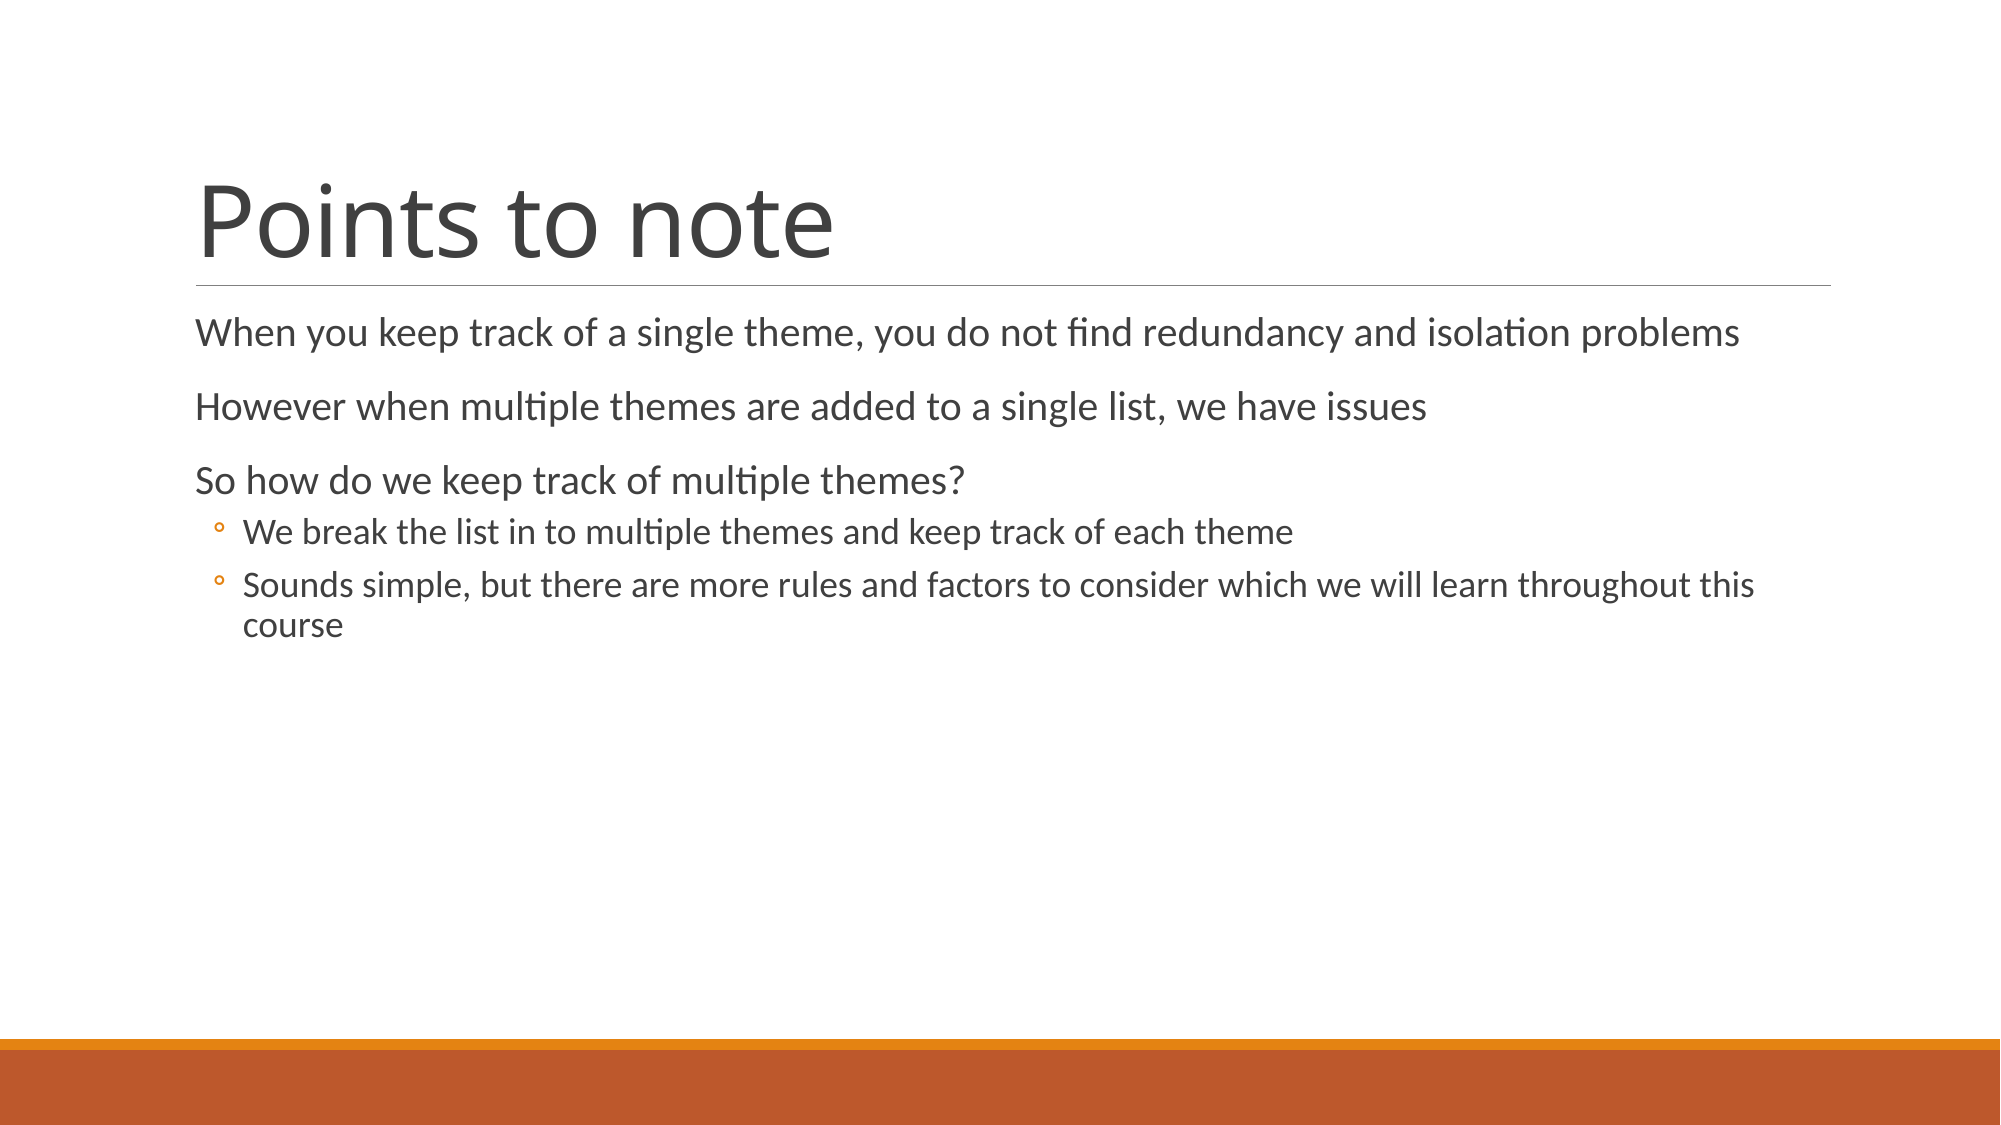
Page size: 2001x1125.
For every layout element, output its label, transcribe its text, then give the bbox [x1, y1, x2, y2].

title Points to note [180, 47, 1830, 285]
list When you keep track of a single theme, you do not find redundancy and isolation problems However when multiple themes are added to a single list, we have issues So how do we keep track of multiple themes? We break the list in to multiple themes and keep track of each theme Sounds simple, but there are more rules and factors to consider which we will learn throughout this course [180, 302, 1830, 963]
